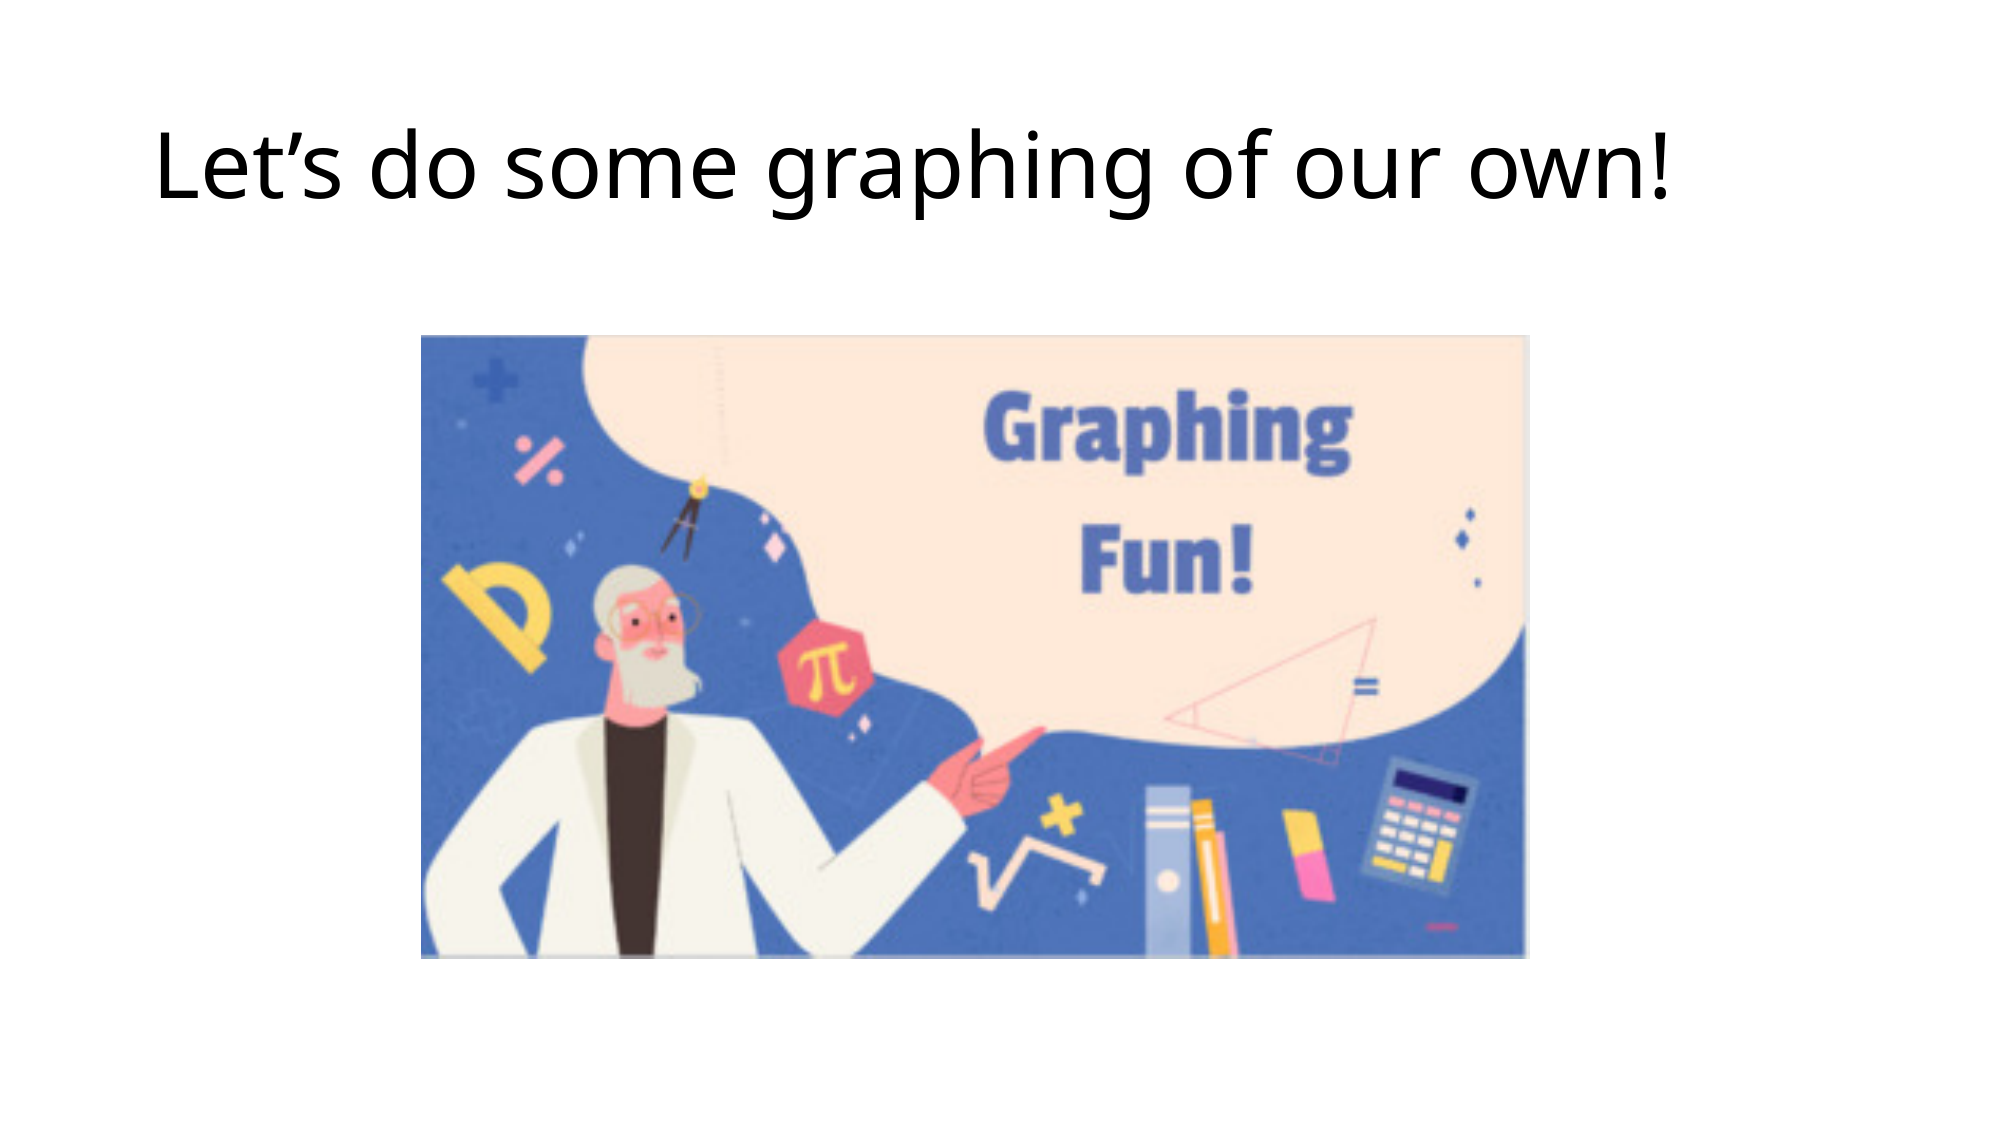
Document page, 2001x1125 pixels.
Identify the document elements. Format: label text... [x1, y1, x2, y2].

picture [420, 334, 1531, 960]
title Let’s do some graphing of our own! [137, 59, 1863, 278]
